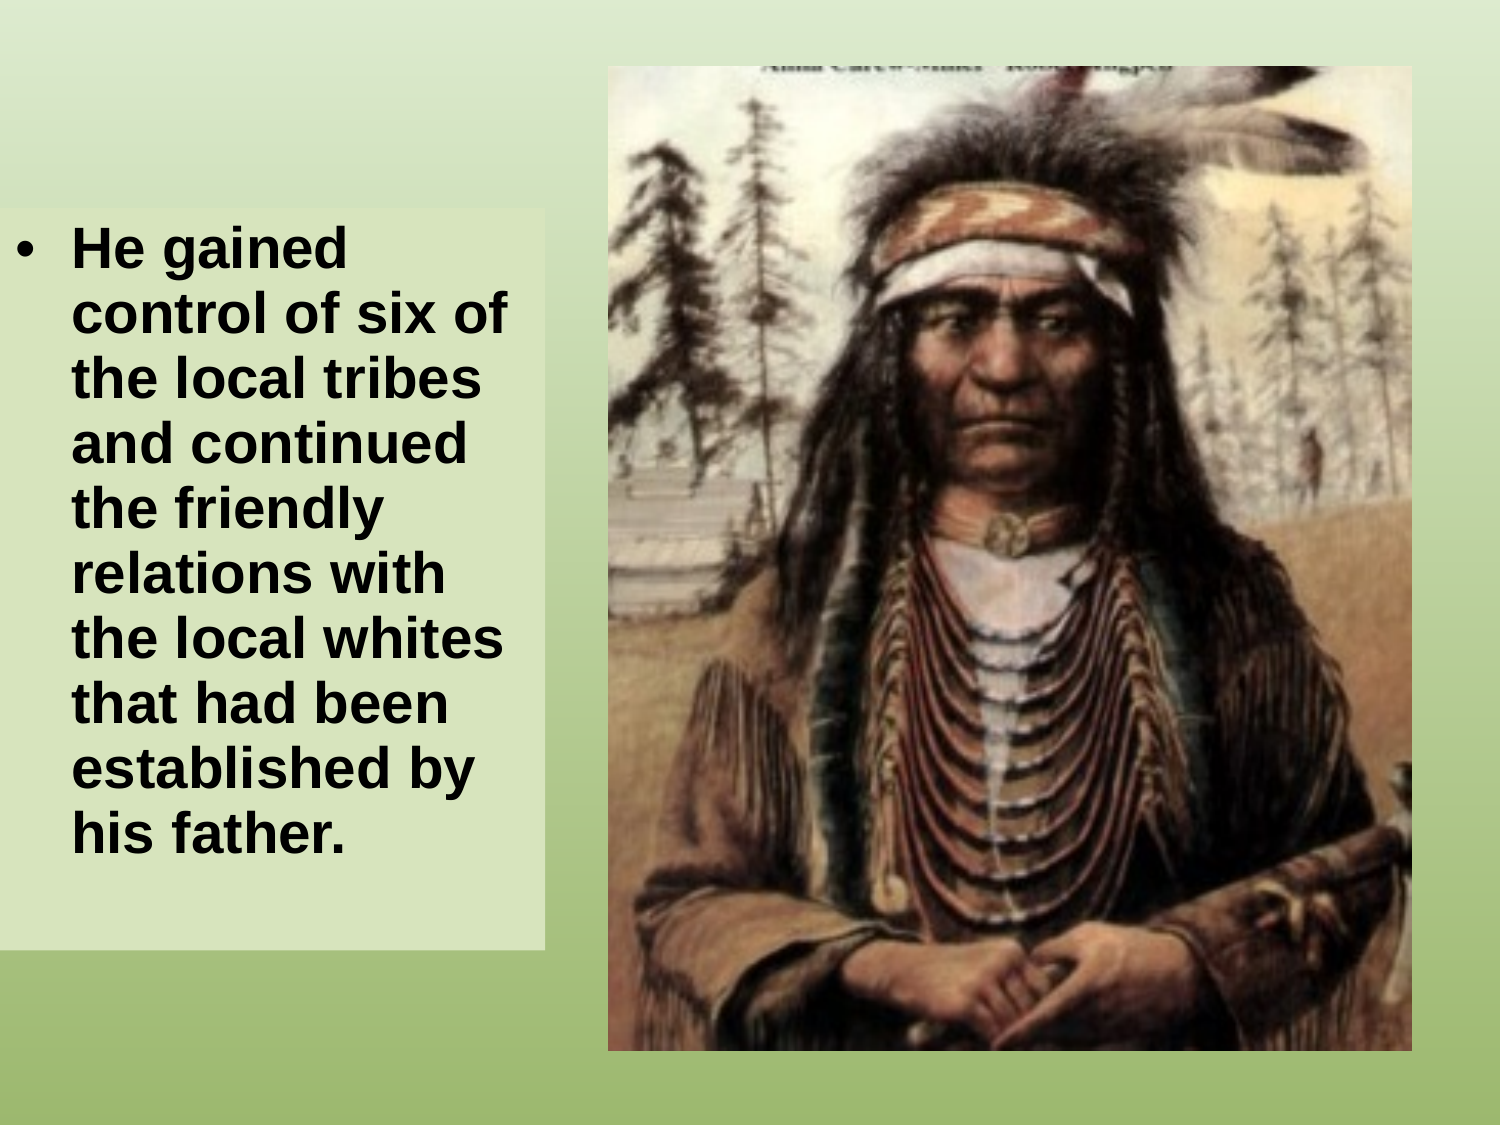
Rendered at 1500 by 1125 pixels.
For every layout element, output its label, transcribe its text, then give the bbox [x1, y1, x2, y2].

picture [608, 66, 1412, 1051]
list He gained control of six of the local tribes and continued the friendly relations with the local whites that had been established by his father. [0, 208, 546, 951]
